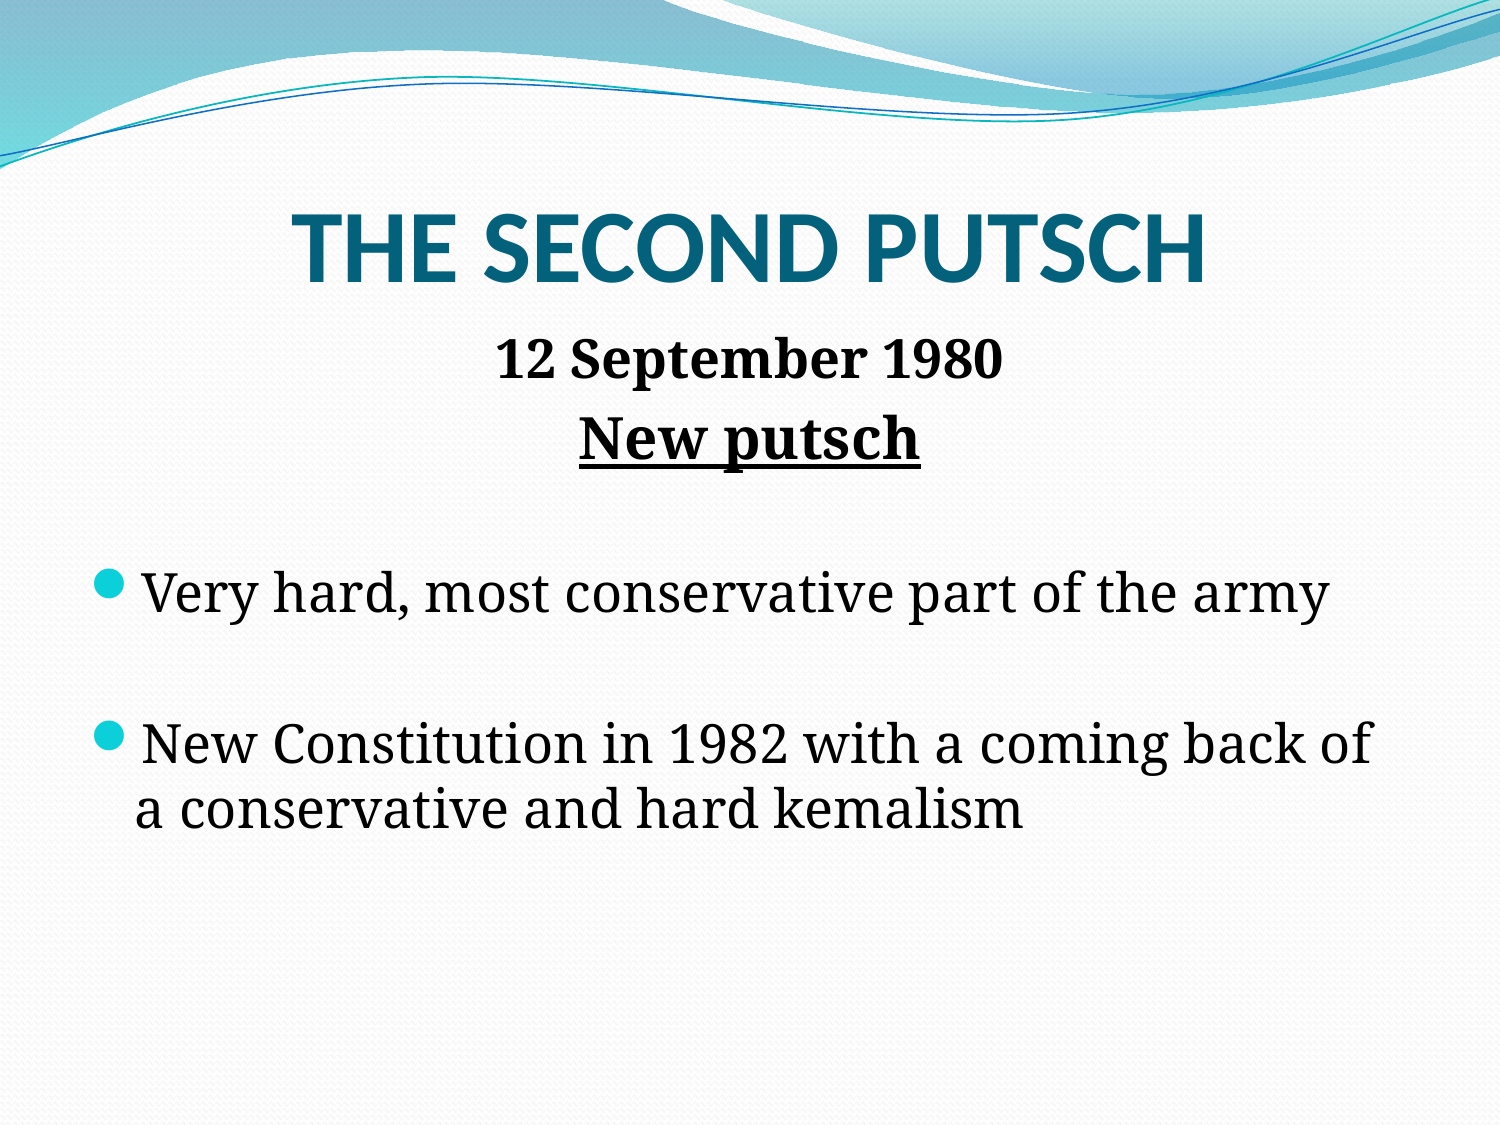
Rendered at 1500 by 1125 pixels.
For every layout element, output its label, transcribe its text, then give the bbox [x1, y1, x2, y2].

title THE SECOND PUTSCH [75, 115, 1425, 303]
list 12 September 1980 New putsch Very hard, most conservative part of the army New Constitution in 1982 with a coming back of a conservative and hard kemalism [75, 317, 1425, 1038]
